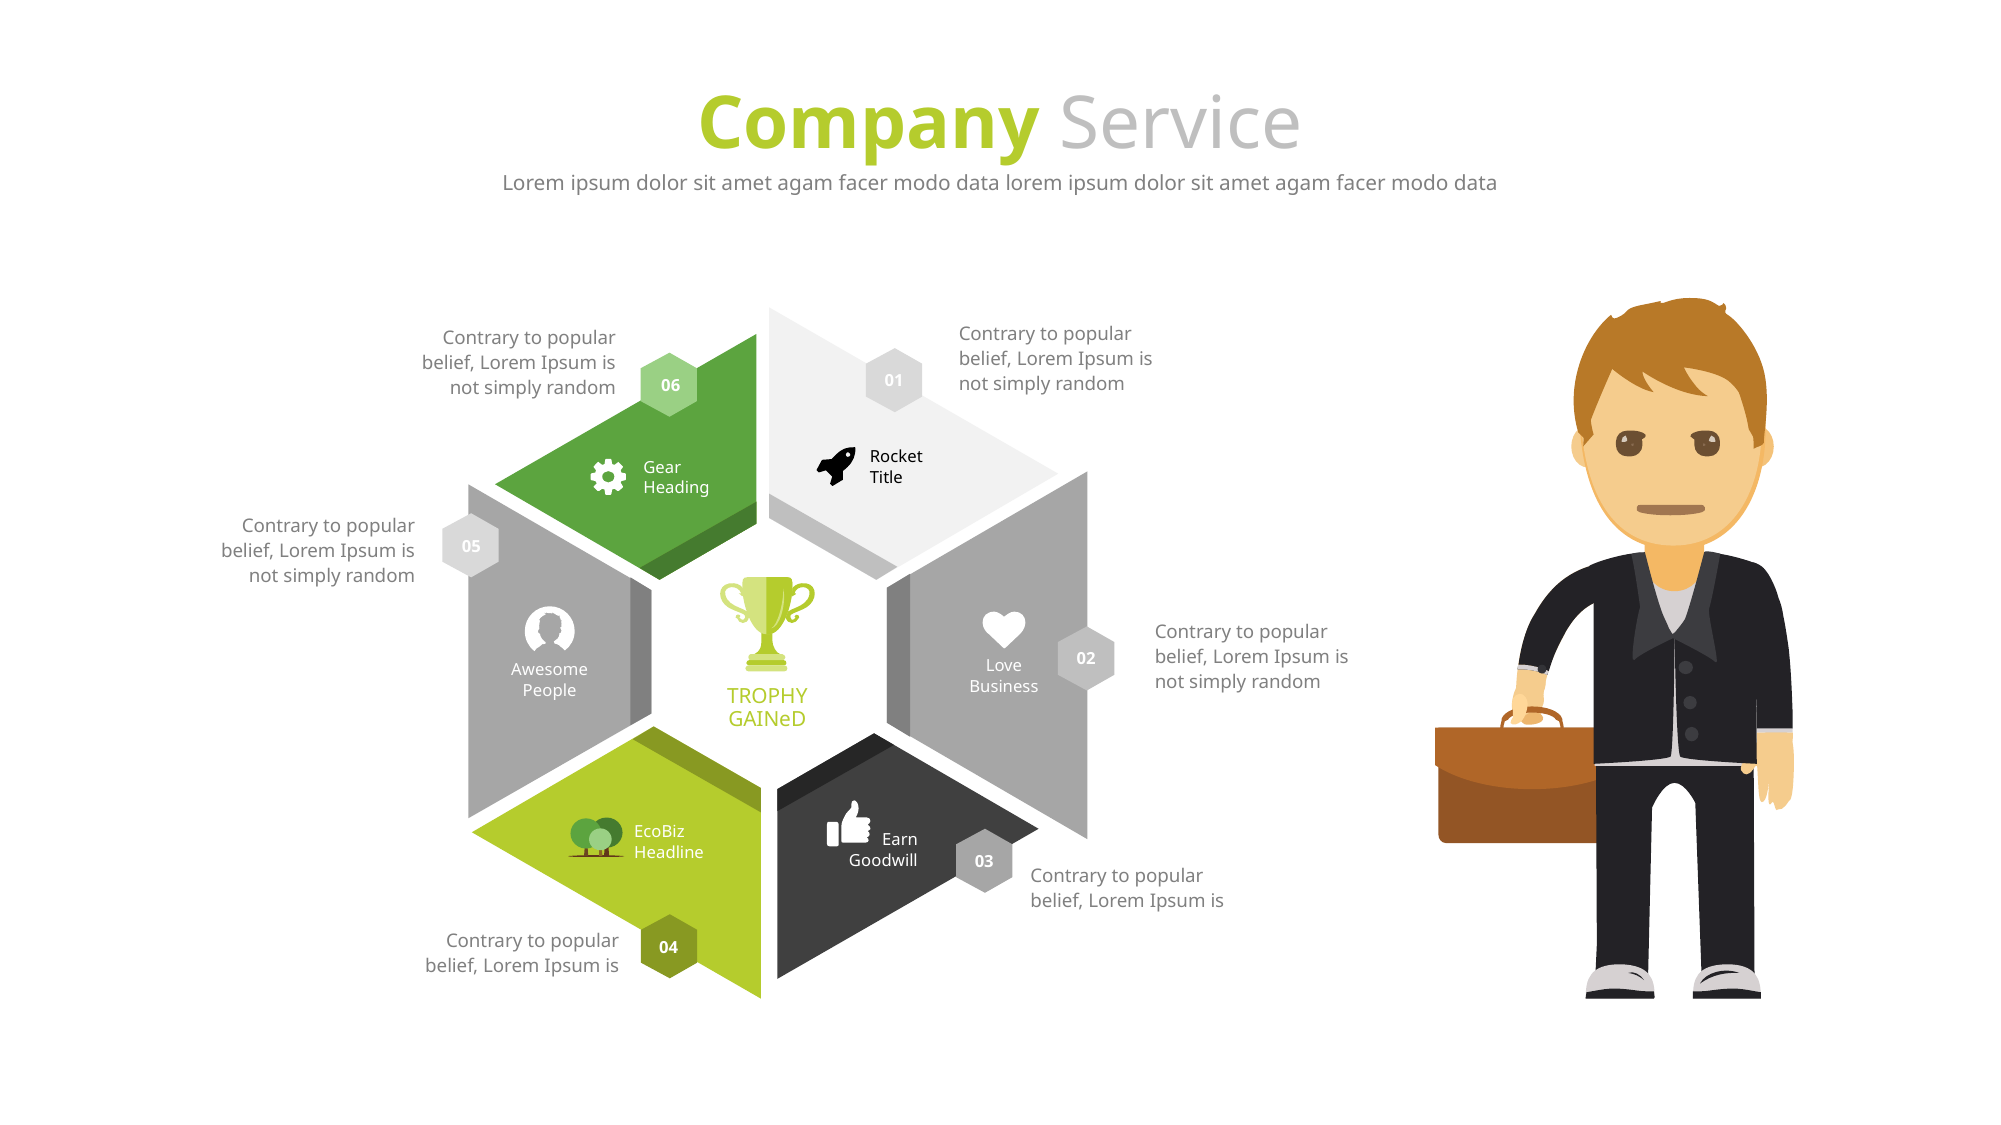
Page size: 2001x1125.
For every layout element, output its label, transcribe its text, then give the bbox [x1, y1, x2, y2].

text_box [205, 297, 1795, 999]
title Company Service [137, 69, 1863, 162]
list Lorem ipsum dolor sit amet agam facer modo data lorem ipsum dolor sit amet agam facer modo data [137, 162, 1863, 208]
